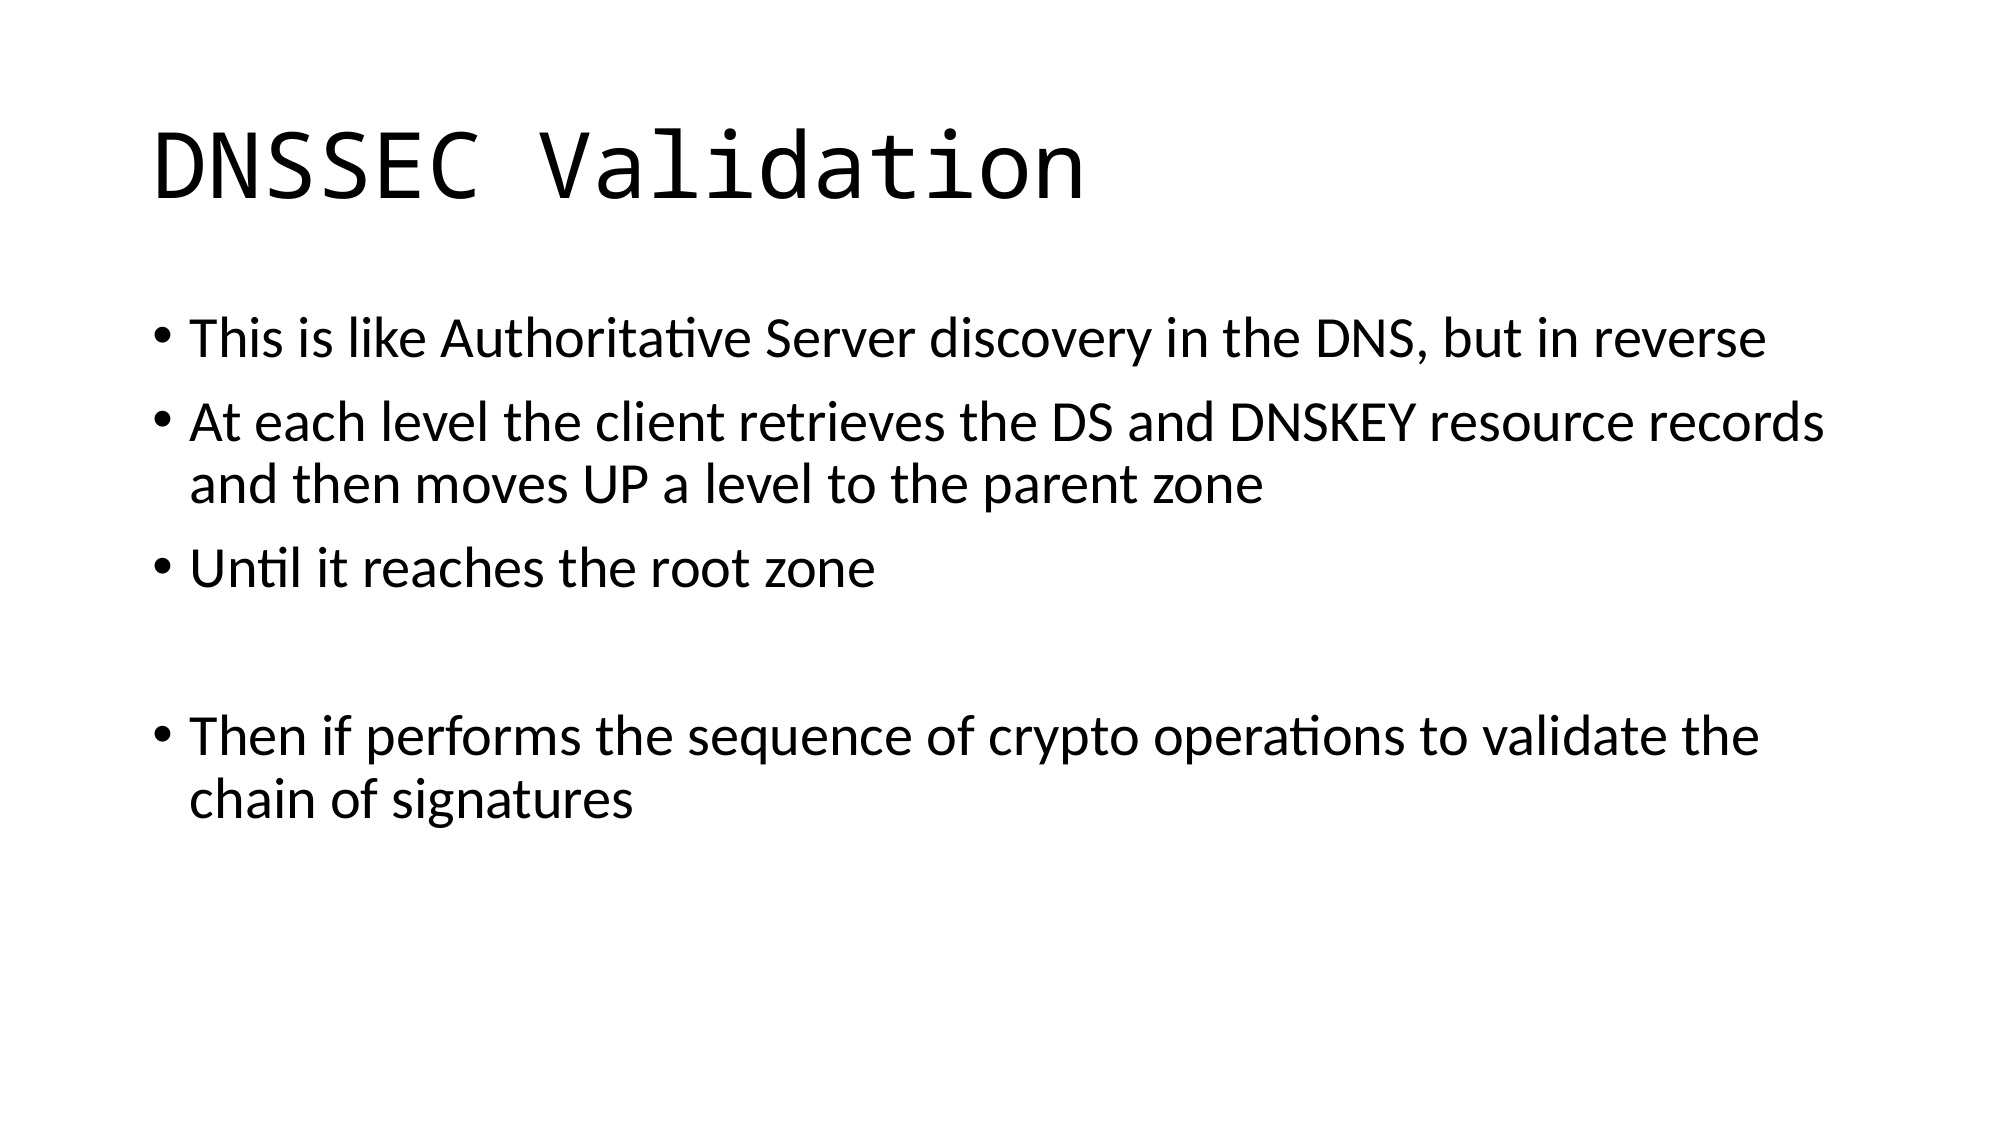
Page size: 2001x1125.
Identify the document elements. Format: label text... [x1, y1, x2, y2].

list This is like Authoritative Server discovery in the DNS, but in reverse At each level the client retrieves the DS and DNSKEY resource records and then moves UP a level to the parent zone Until it reaches the root zone Then if performs the sequence of crypto operations to validate the chain of signatures [137, 299, 1863, 1014]
title DNSSEC Validation [137, 59, 1863, 278]
